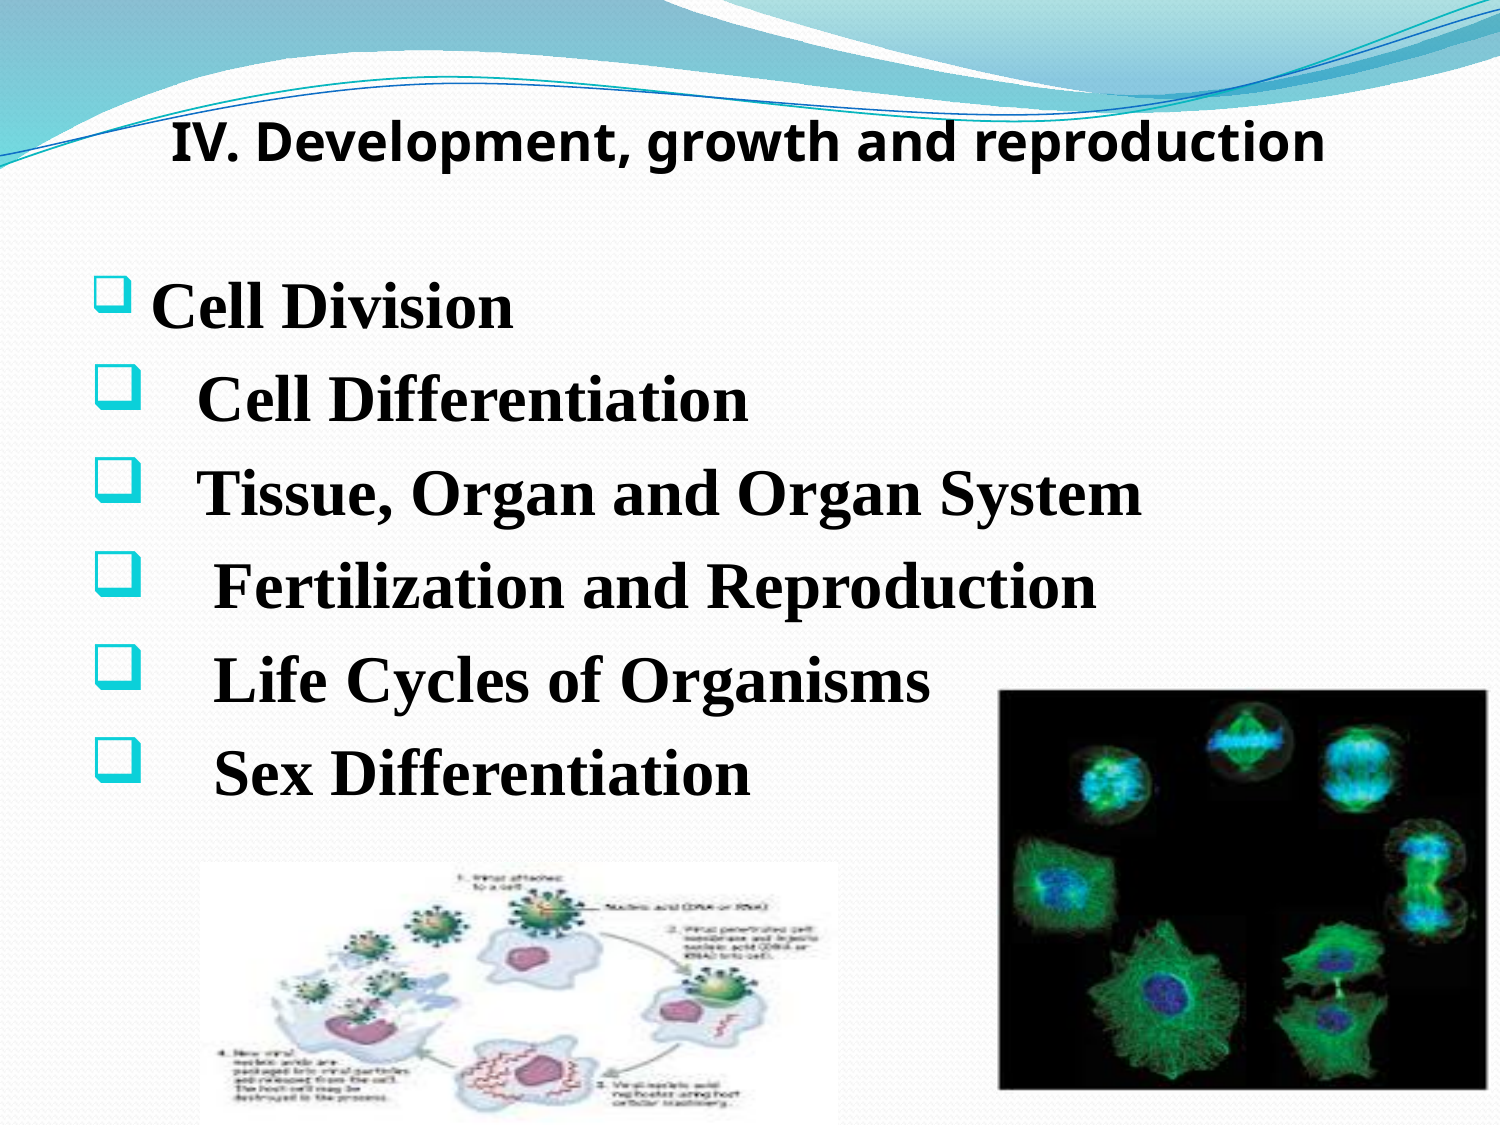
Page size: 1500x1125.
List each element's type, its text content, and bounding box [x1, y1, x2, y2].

list IV. Development, growth and reproduction Cell Division Cell Differentiation Tissue, Organ and Organ System Fertilization and Reproduction Life Cycles of Organisms Sex Differentiation [75, 99, 1425, 938]
picture [199, 862, 838, 1125]
picture [995, 687, 1491, 1094]
